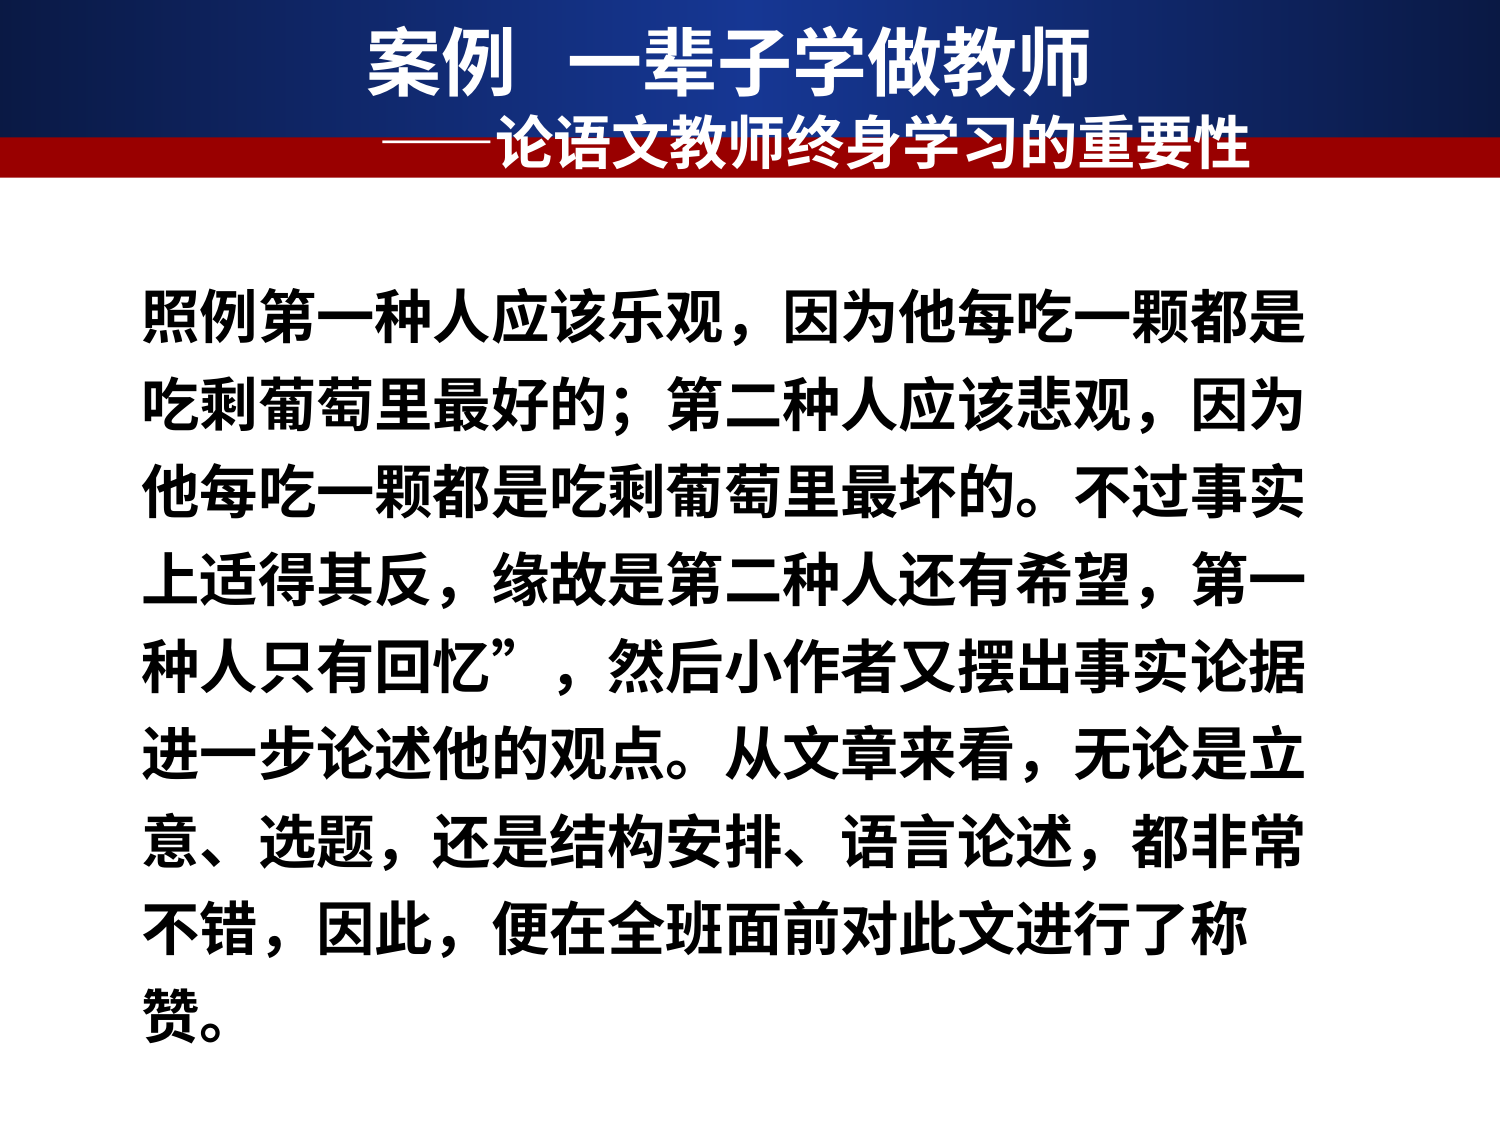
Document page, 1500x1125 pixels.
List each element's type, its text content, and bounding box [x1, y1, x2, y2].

text_box 照例第一种人应该乐观，因为他每吃一颗都是吃剩葡萄里最好的；第二种人应该悲观，因为他每吃一颗都是吃剩葡萄里最坏的。不过事实上适得其反，缘故是第二种人还有希望，第一种人只有回忆”，然后小作者又摆出事实论据进一步论述他的观点。从文章来看，无论是立意、选题，还是结构安排、语言论述，都非常不错，因此，便在全班面前对此文进行了称赞。 [126, 255, 1379, 1058]
title 案例 一辈子学做教师 ——论语文教师终身学习的重要性 [0, 0, 1459, 192]
